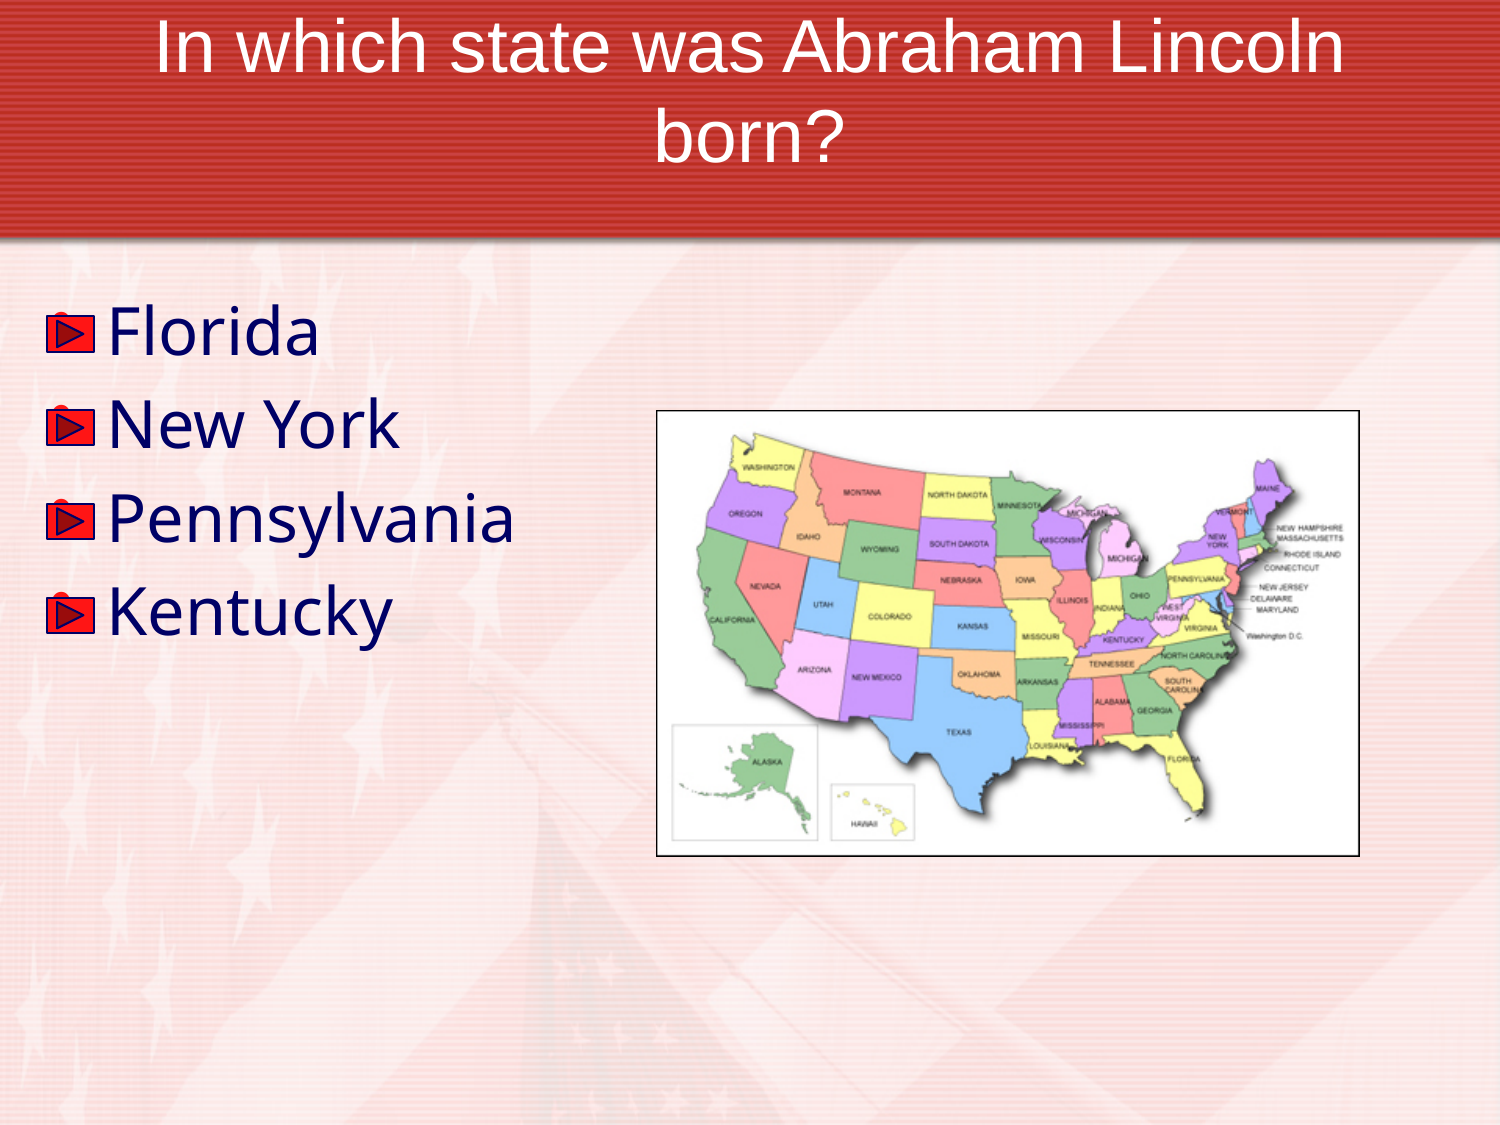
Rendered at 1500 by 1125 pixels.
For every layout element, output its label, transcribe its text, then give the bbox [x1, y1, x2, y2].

text_box [46, 316, 94, 352]
picture [0, 0, 1500, 1125]
list Florida New York Pennsylvania Kentucky [34, 281, 1454, 1096]
title In which state was Abraham Lincoln born? [40, 42, 1460, 186]
text_box [46, 597, 94, 633]
text_box [46, 503, 94, 540]
text_box [46, 410, 94, 446]
